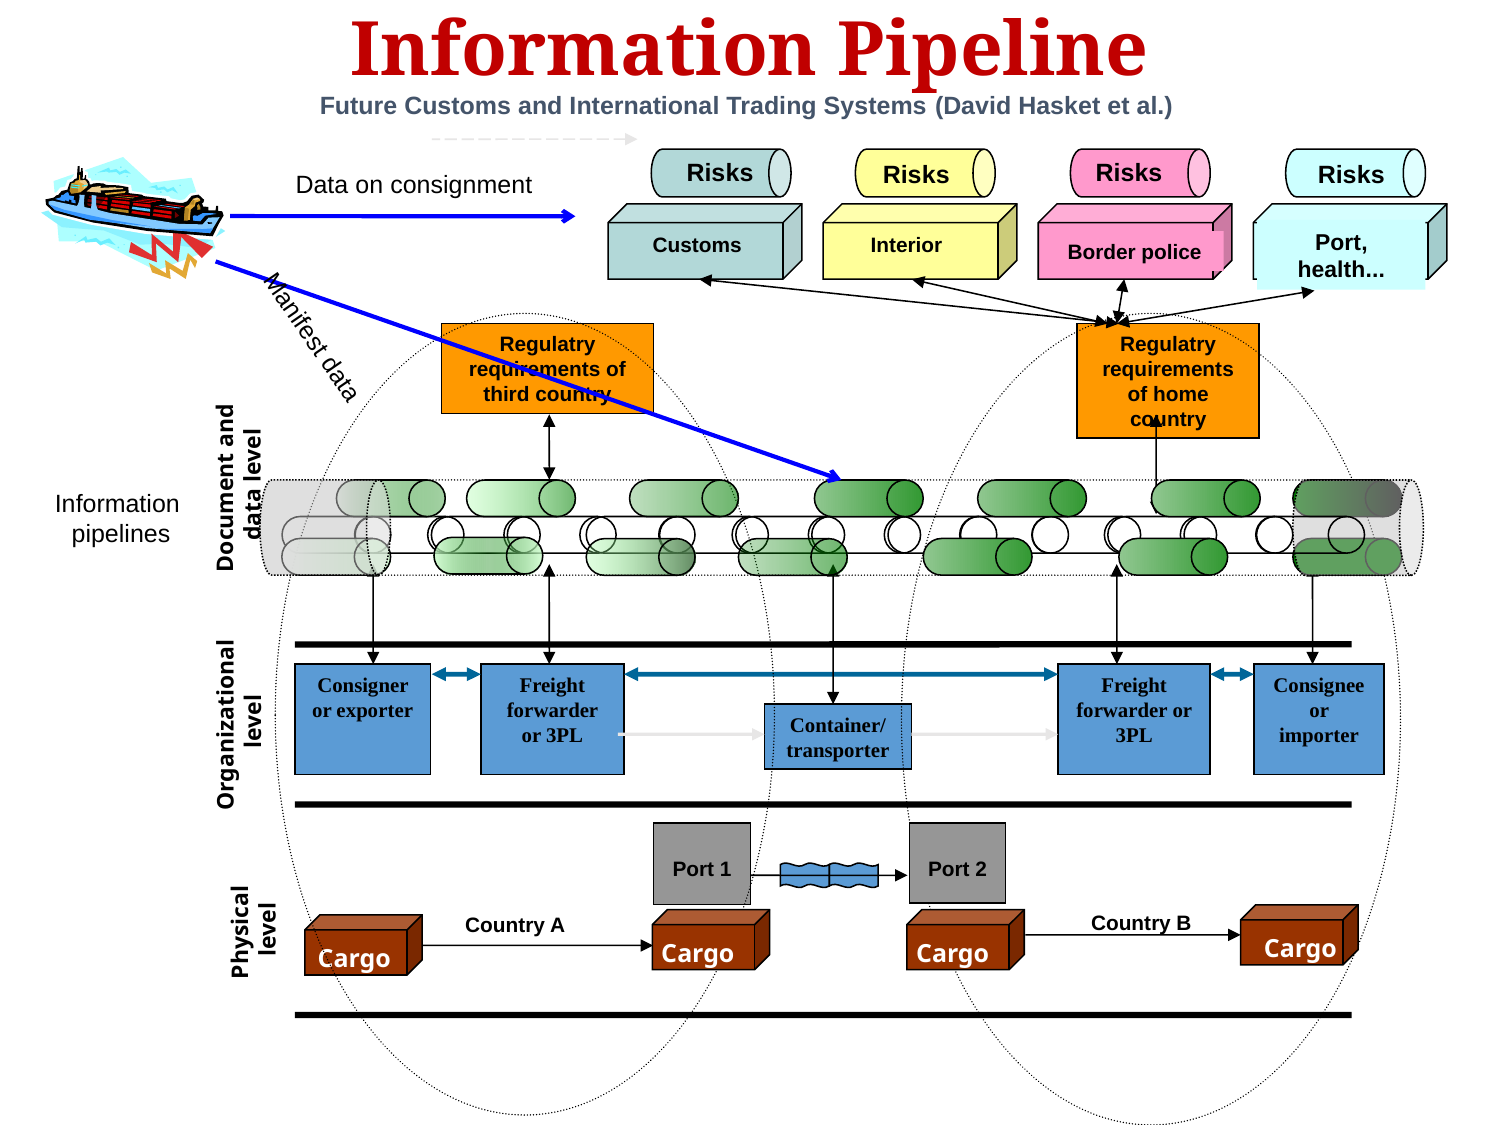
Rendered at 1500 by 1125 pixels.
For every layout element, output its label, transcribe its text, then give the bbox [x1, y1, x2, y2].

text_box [0, 479, 1424, 576]
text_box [215, 261, 369, 481]
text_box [607, 148, 1448, 291]
title Information Pipeline Future Customs and International Trading Systems (David Hasket et al.) [0, 0, 1500, 138]
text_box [202, 138, 1401, 478]
picture [40, 156, 228, 280]
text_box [202, 585, 1401, 1125]
